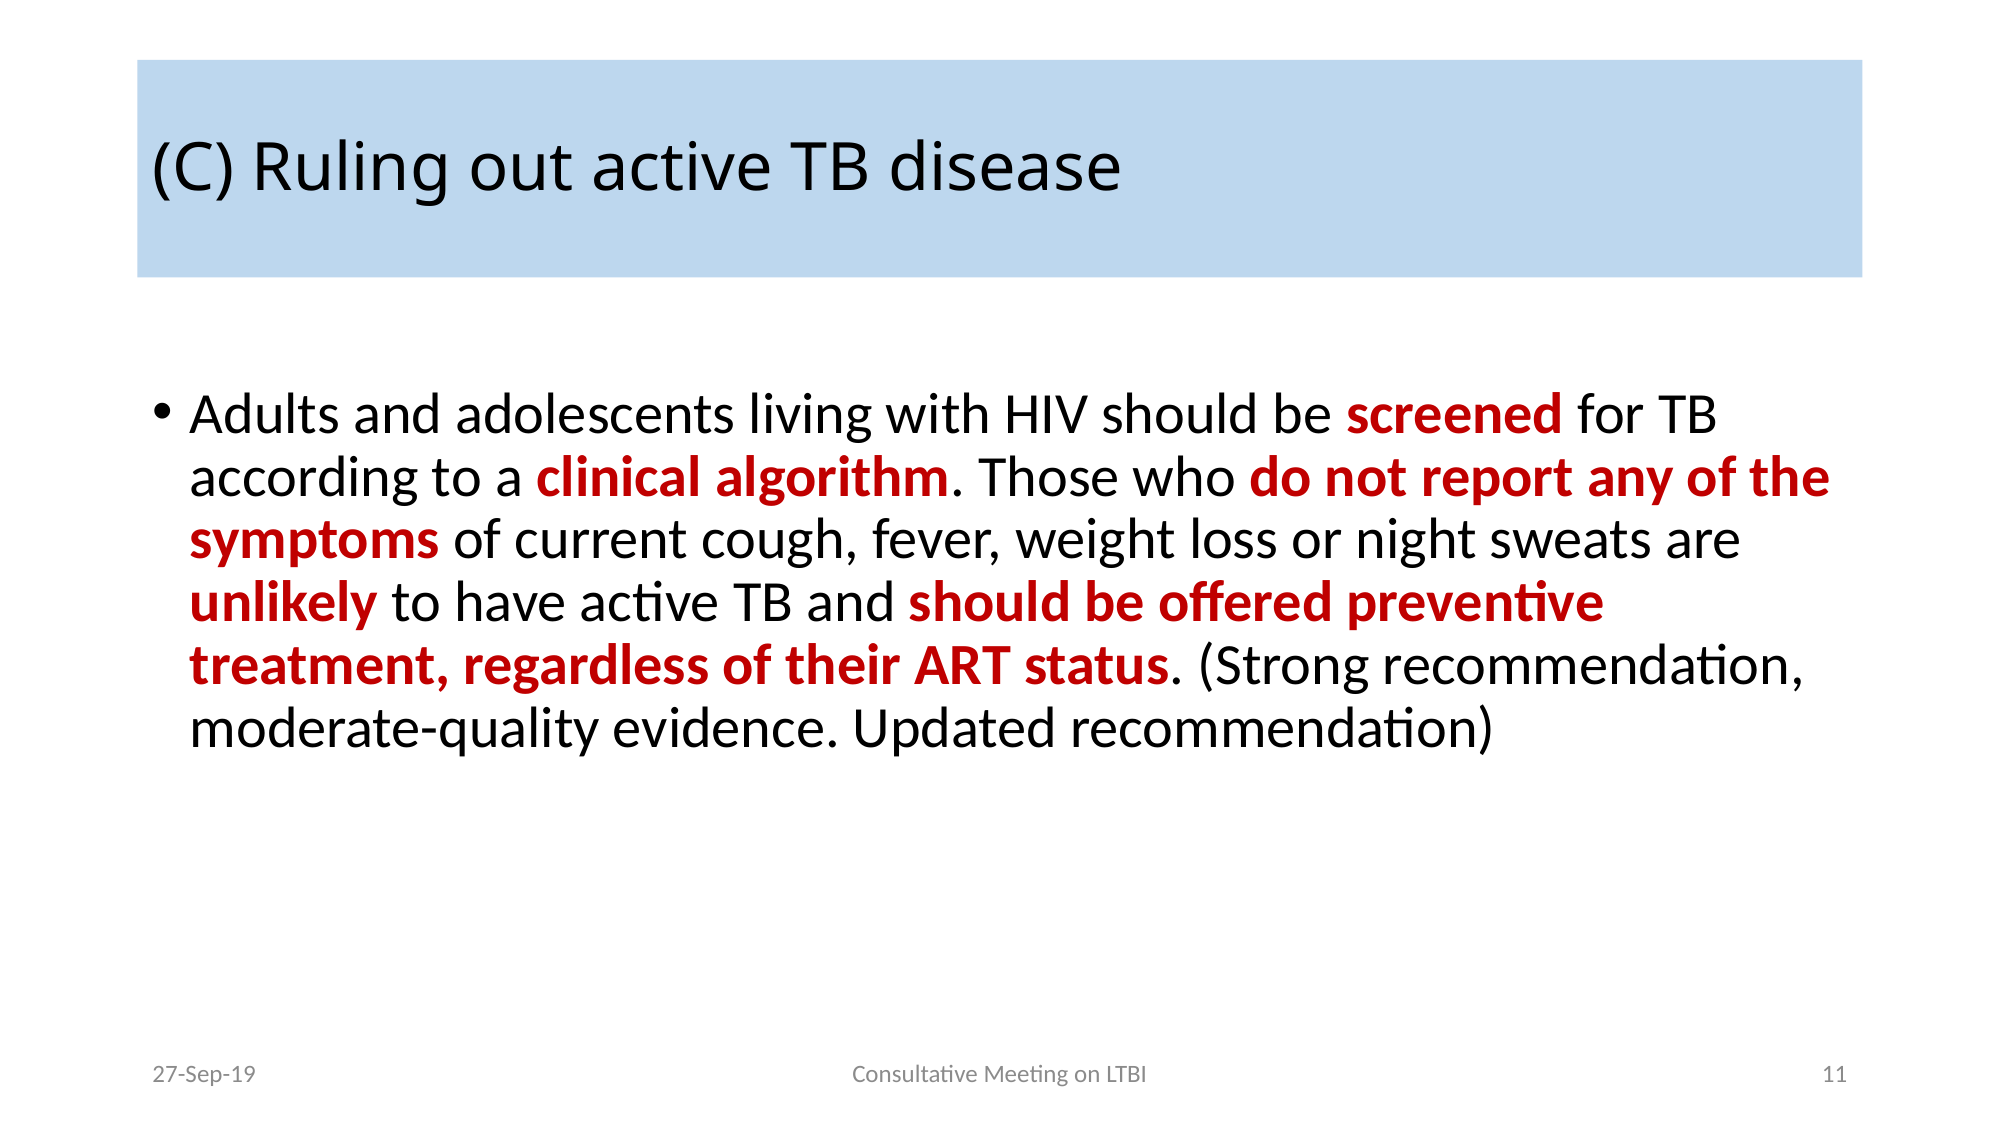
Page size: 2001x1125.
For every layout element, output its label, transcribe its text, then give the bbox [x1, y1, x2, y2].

list Adults and adolescents living with HIV should be screened for TB according to a clinical algorithm. Those who do not report any of the symptoms of current cough, fever, weight loss or night sweats are unlikely to have active TB and should be offered preventive treatment, regardless of their ART status. (Strong recommendation, moderate-quality evidence. Updated recommendation) [137, 375, 1863, 937]
slide_number 11 [1412, 1042, 1863, 1103]
title (C) Ruling out active TB disease [137, 59, 1863, 278]
footer Consultative Meeting on LTBI [662, 1042, 1338, 1103]
slide_number 27-Sep-19 [137, 1042, 588, 1103]
